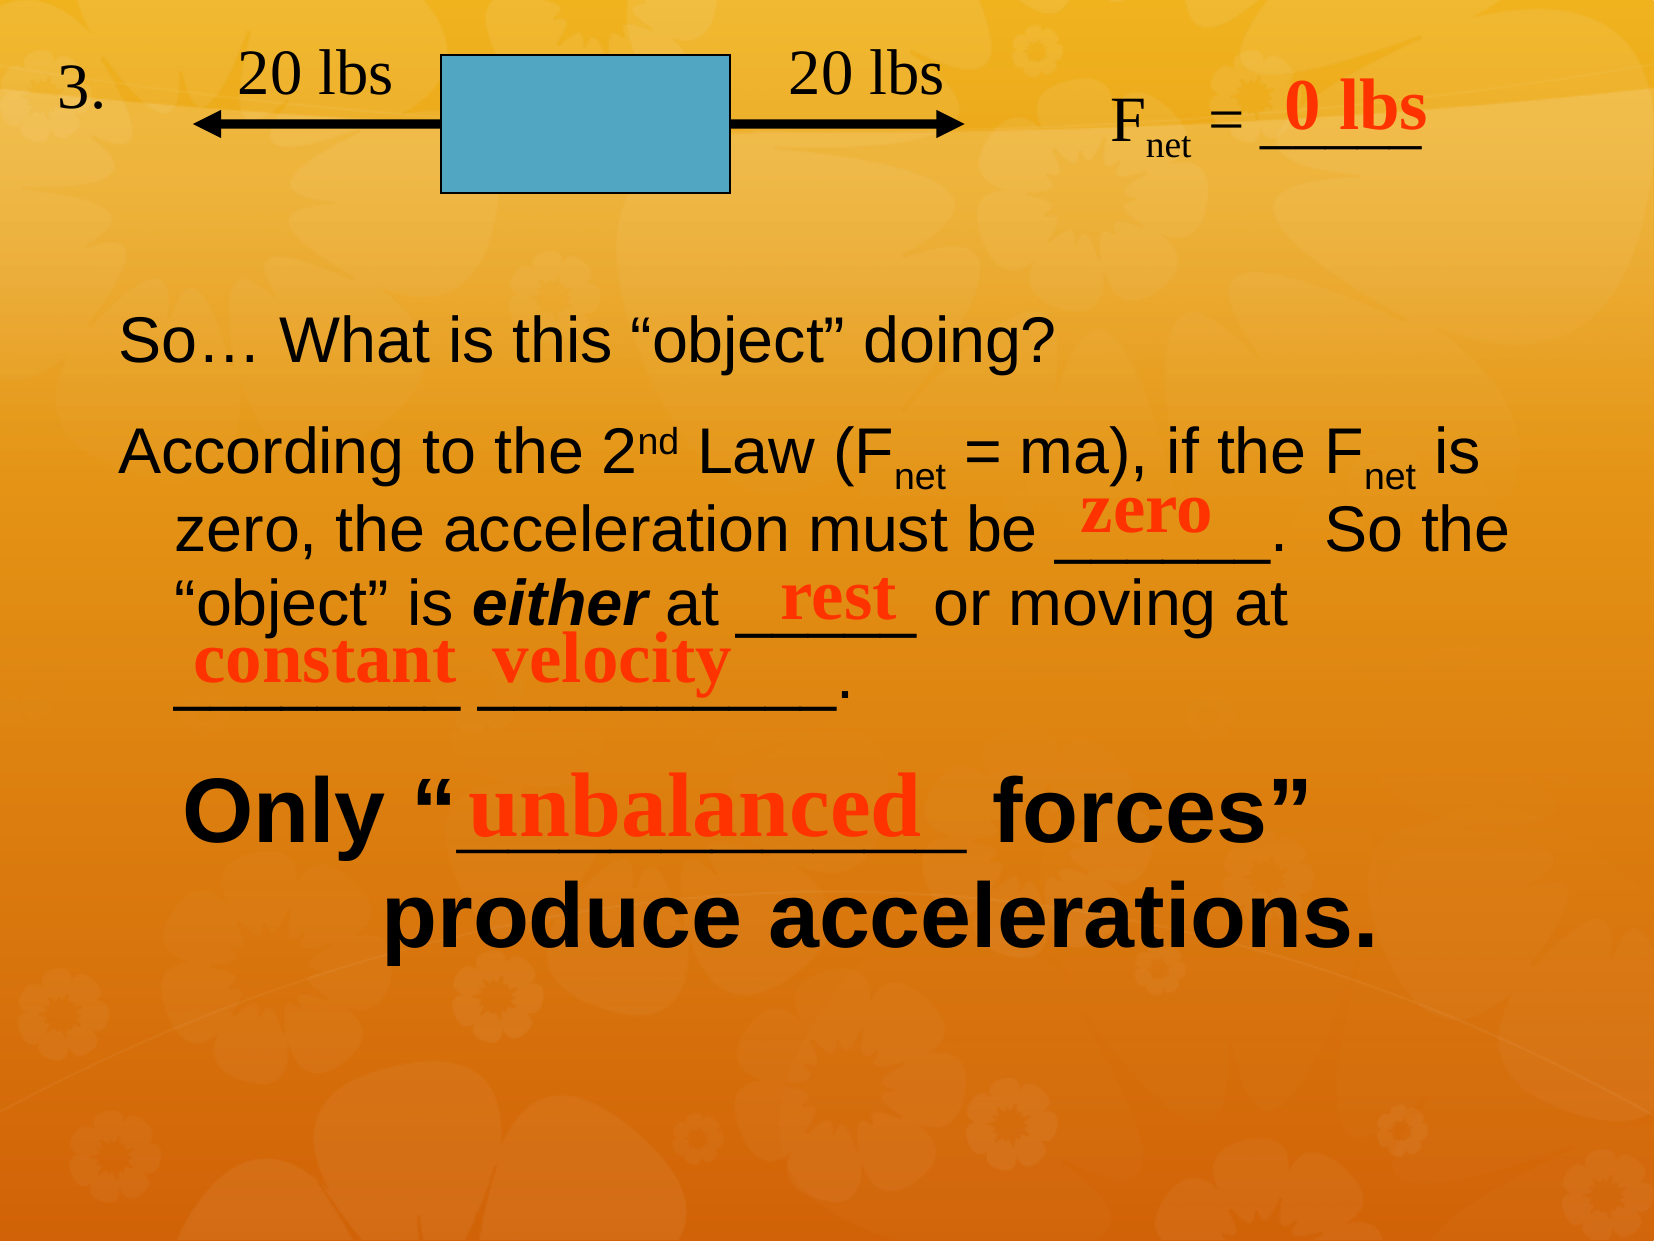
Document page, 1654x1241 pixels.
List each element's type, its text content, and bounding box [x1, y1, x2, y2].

text_box Fnet = _____ [1093, 68, 1439, 170]
text_box 20 lbs [221, 27, 411, 118]
text_box So… What is this “object” doing? According to the 2nd Law (Fnet = ma), if the Fnet is zero, the acceleration must be ______. So the “object” is either at _____ or moving at ________ __________. Only “__________ forces” produce accelerations. [101, 294, 1604, 1083]
picture [0, 0, 1654, 1240]
text_box [730, 118, 965, 131]
text_box [192, 117, 441, 131]
text_box [440, 55, 731, 193]
text_box 3. [41, 41, 166, 132]
text_box constant velocity [176, 607, 908, 708]
text_box zero [1064, 457, 1382, 558]
text_box rest [764, 545, 1082, 645]
text_box unbalanced [451, 744, 1183, 866]
text_box 20 lbs [772, 27, 962, 118]
text_box 0 lbs [1267, 55, 1585, 155]
